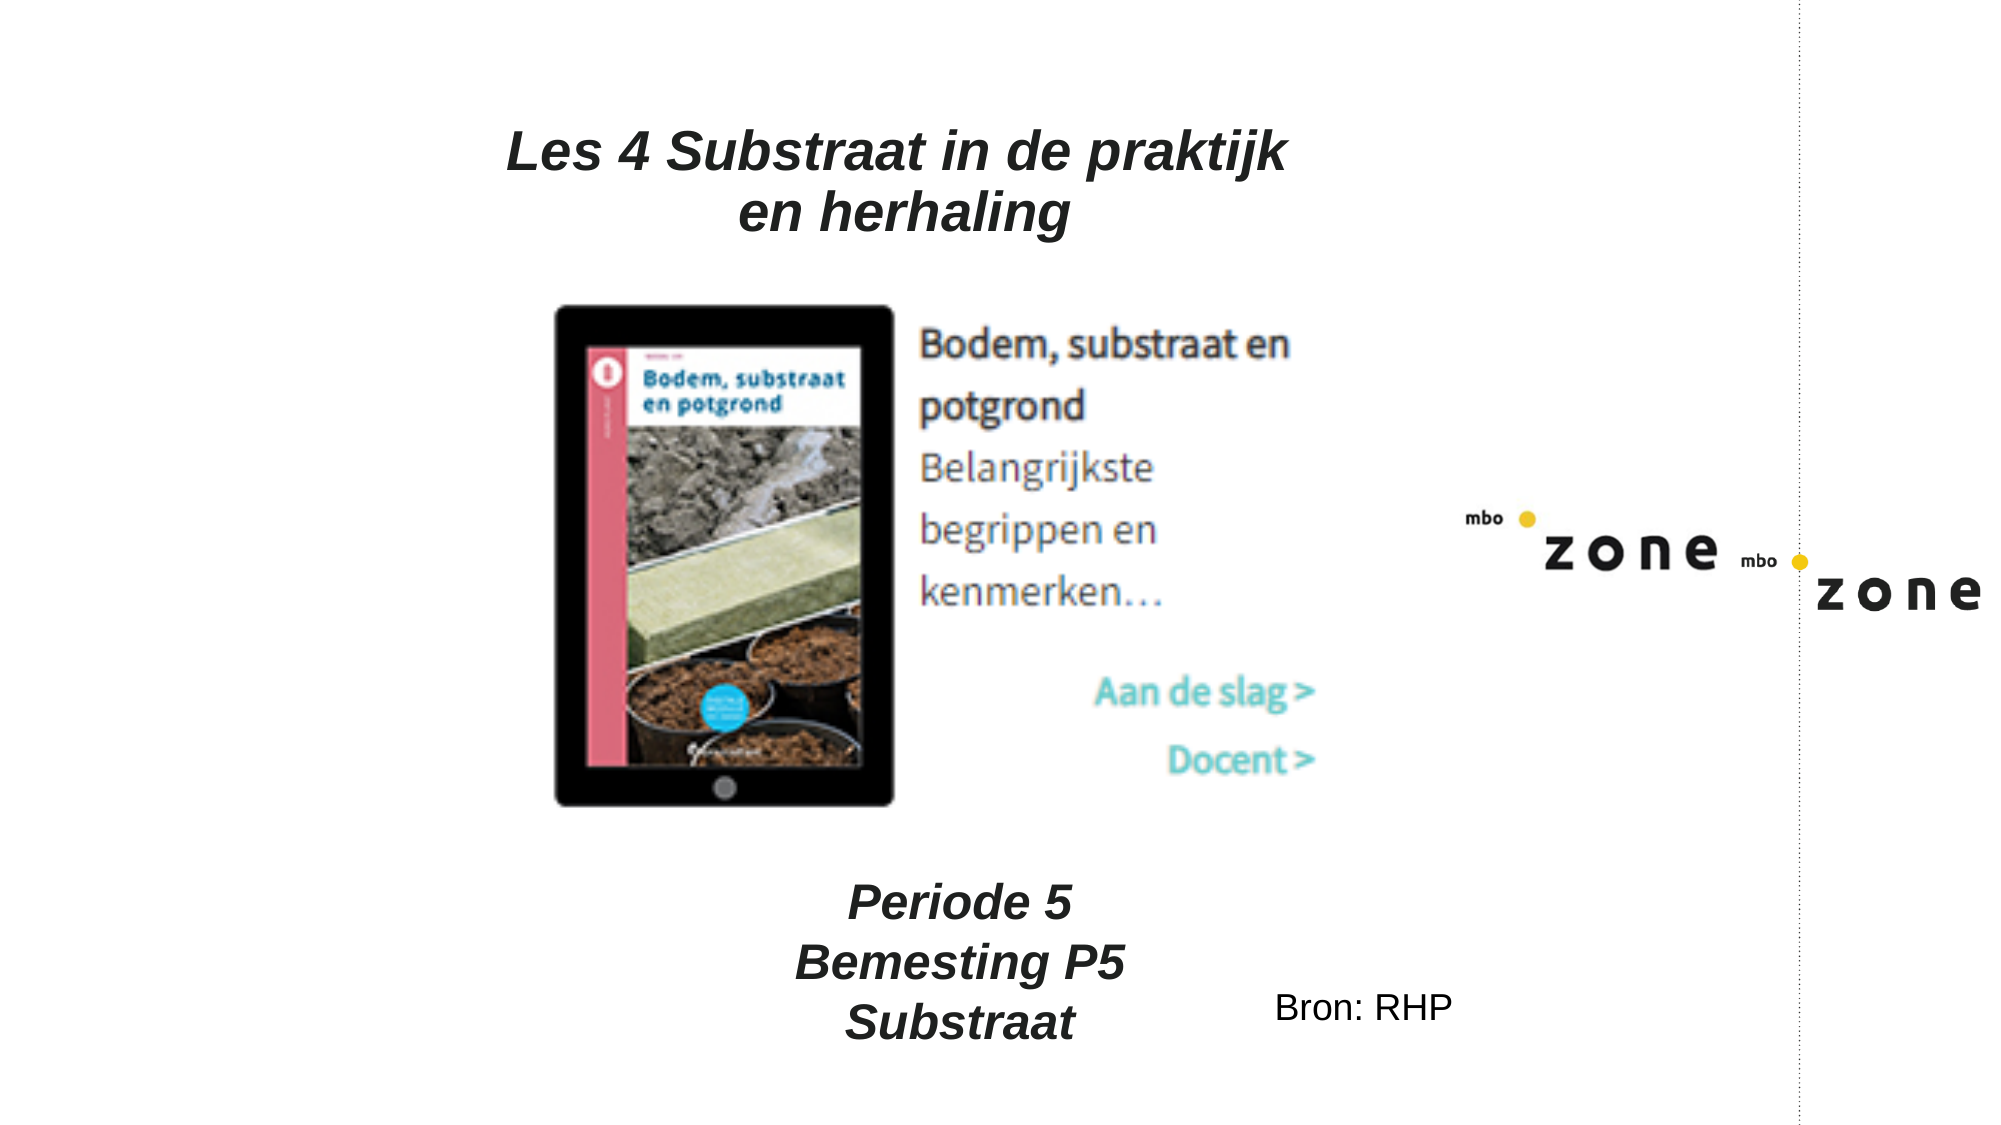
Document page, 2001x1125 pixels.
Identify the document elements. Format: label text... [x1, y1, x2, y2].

picture [1448, 0, 2001, 1125]
text_box Bron: RHP [1259, 975, 1709, 1036]
title Les 4 Substraat in de praktijk en herhaling [362, 101, 1449, 244]
picture [508, 244, 1412, 811]
subtitle Periode 5 Bemesting P5 Substraat [397, 869, 1523, 1125]
